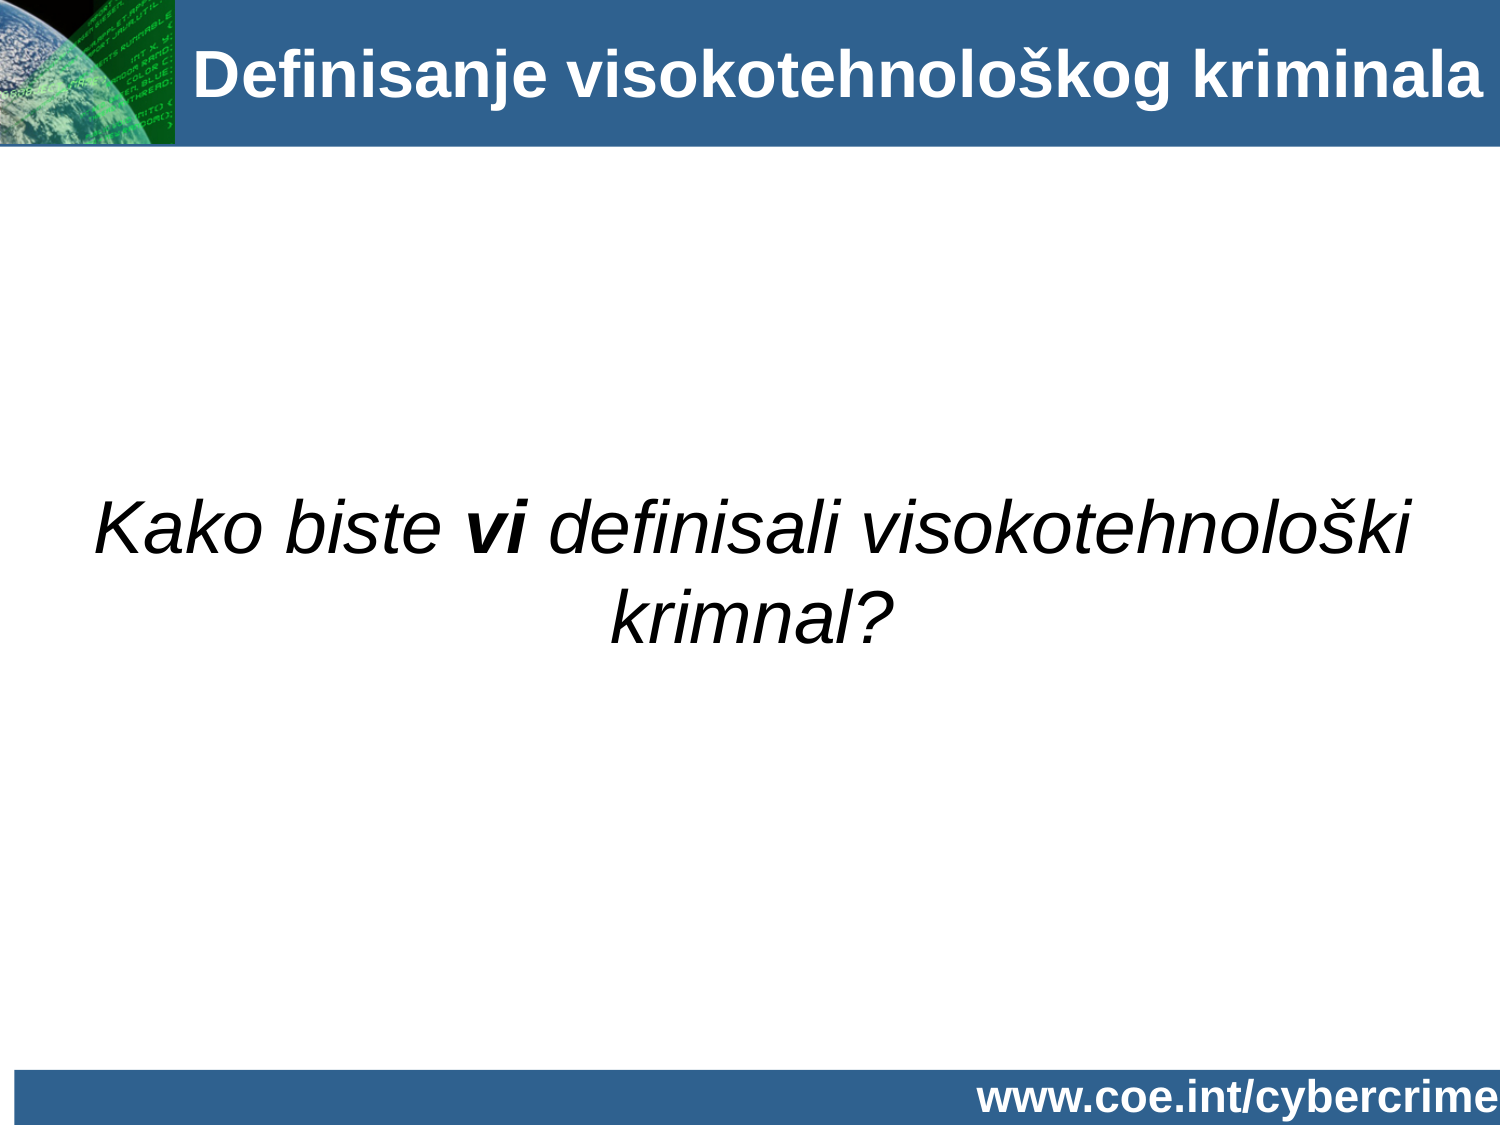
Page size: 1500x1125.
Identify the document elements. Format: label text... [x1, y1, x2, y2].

text_box www.coe.int/cybercrime [961, 1059, 1500, 1125]
text_box [12, 1068, 961, 1125]
text_box Kako biste vi definisali visokotehnološki krimnal? [41, 471, 1464, 666]
text_box Definisanje visokotehnološkog kriminala [177, 0, 1500, 149]
picture [0, 0, 175, 144]
